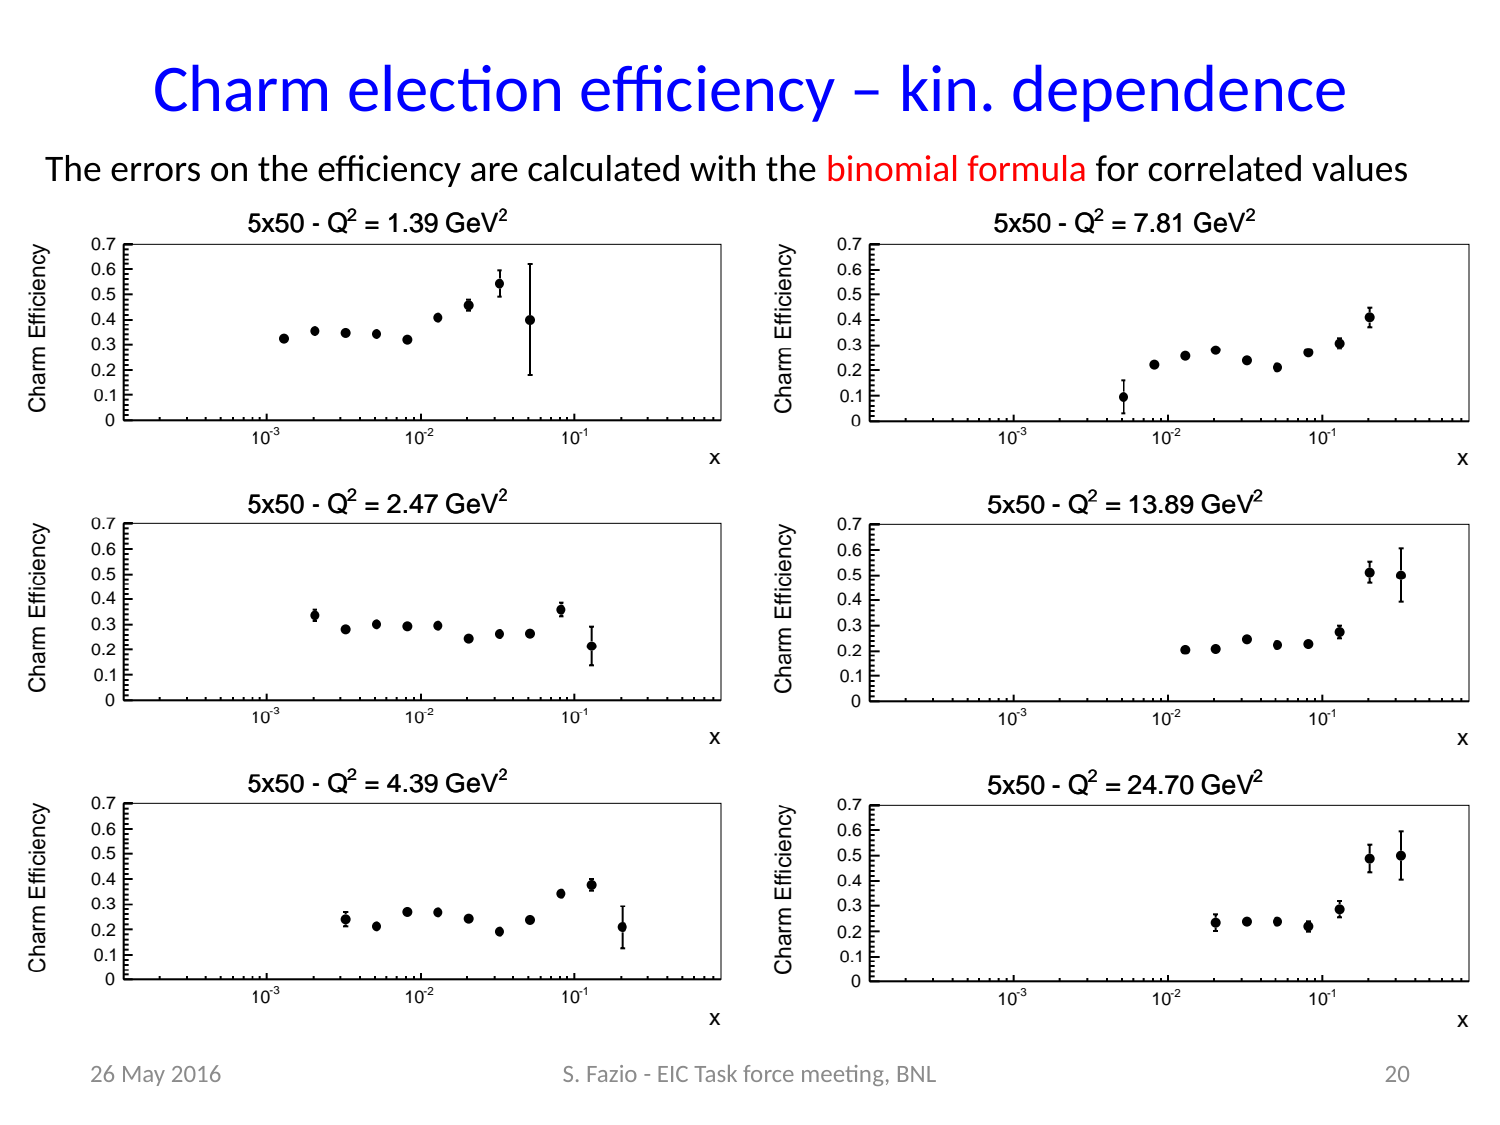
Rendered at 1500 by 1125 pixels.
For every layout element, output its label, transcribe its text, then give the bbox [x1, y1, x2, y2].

picture [752, 196, 1496, 1035]
text_box The errors on the efficiency are calculated with the binomial formula for correlated values [30, 136, 1424, 196]
text_box Charm election efficiency – kin. dependence [33, 37, 1469, 132]
slide_number 20 [1074, 1043, 1425, 1103]
picture [5, 196, 749, 1033]
footer S. Fazio - EIC Task force meeting, BNL [512, 1042, 988, 1103]
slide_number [75, 1042, 425, 1103]
